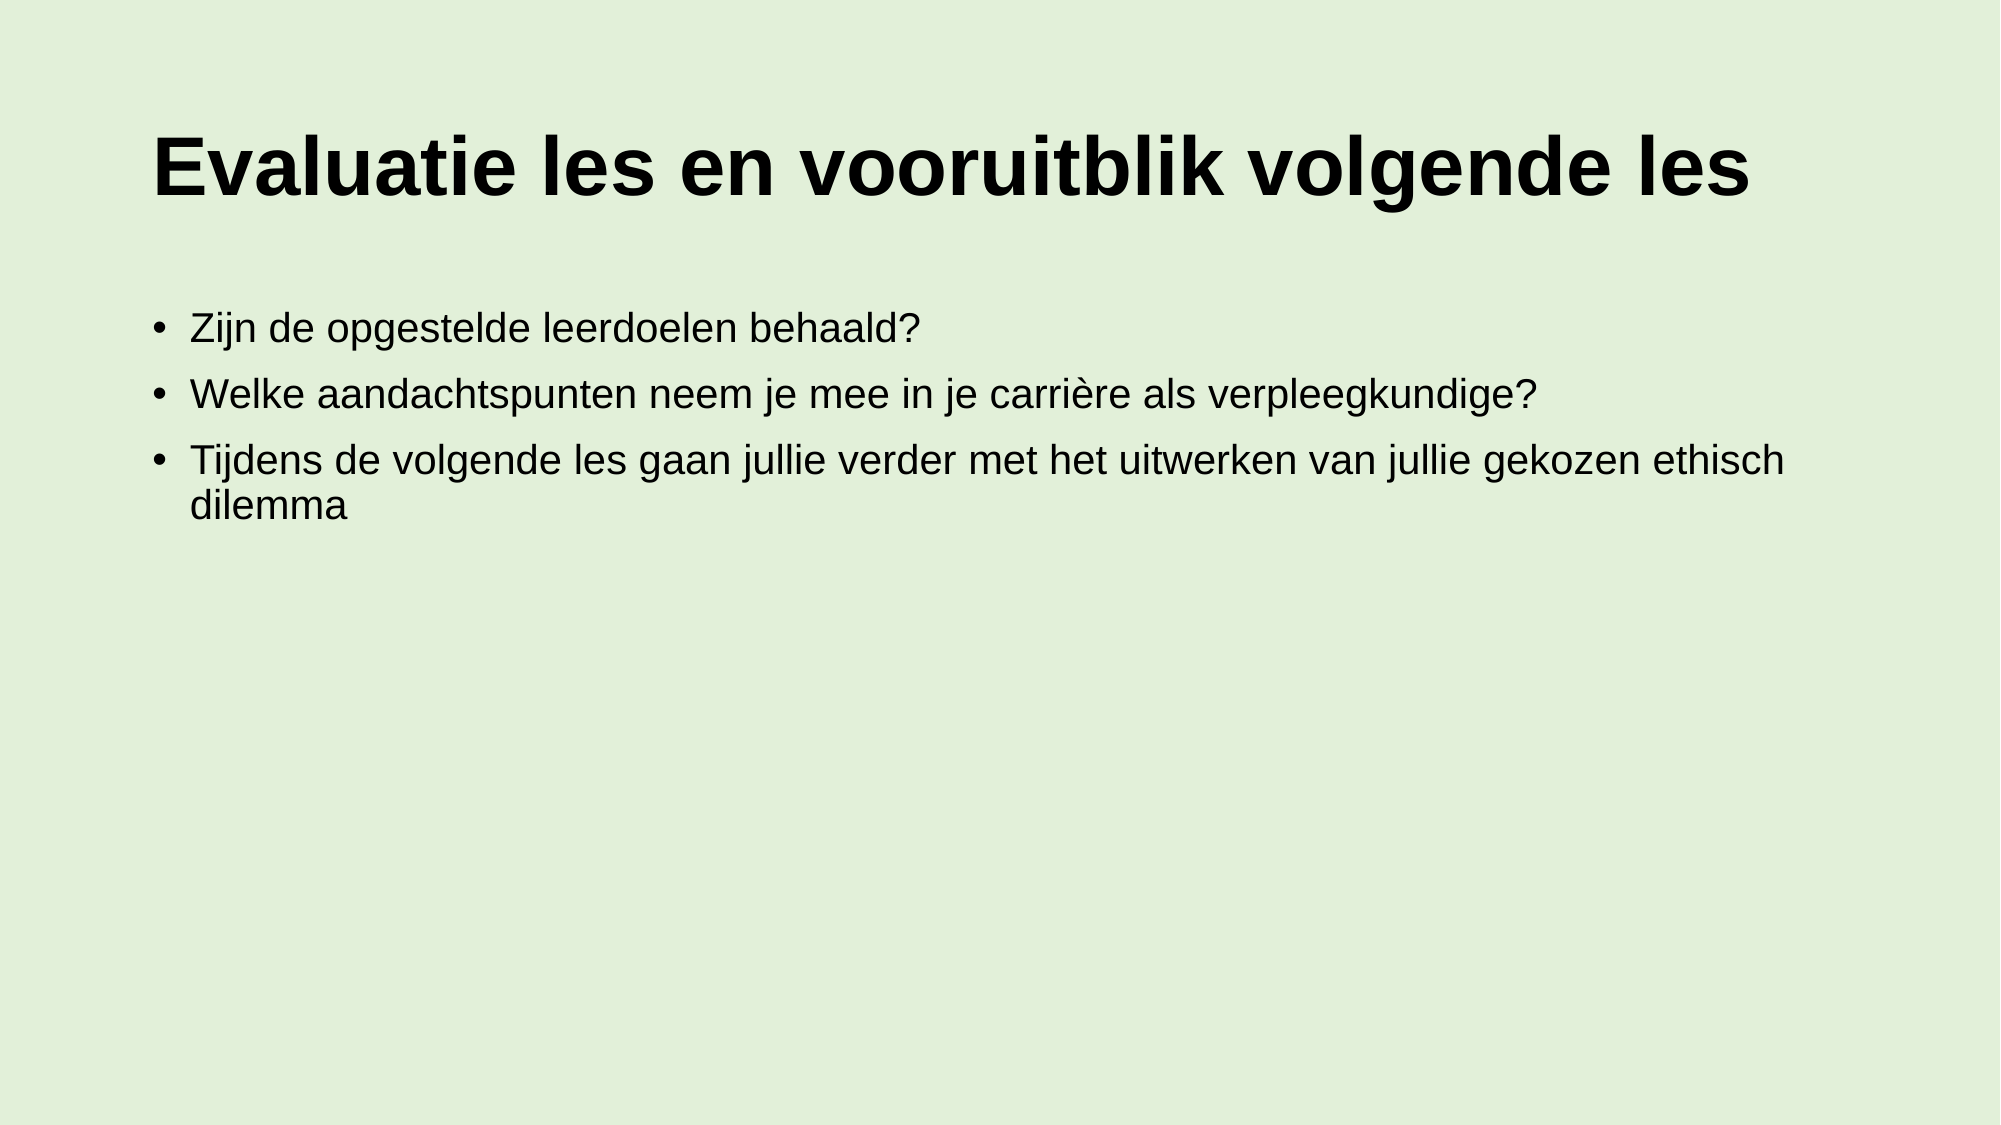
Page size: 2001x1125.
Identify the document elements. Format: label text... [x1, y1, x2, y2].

list Zijn de opgestelde leerdoelen behaald? Welke aandachtspunten neem je mee in je carrière als verpleegkundige? Tijdens de volgende les gaan jullie verder met het uitwerken van jullie gekozen ethisch dilemma [137, 299, 1863, 1014]
title Evaluatie les en vooruitblik volgende les [137, 59, 1863, 278]
